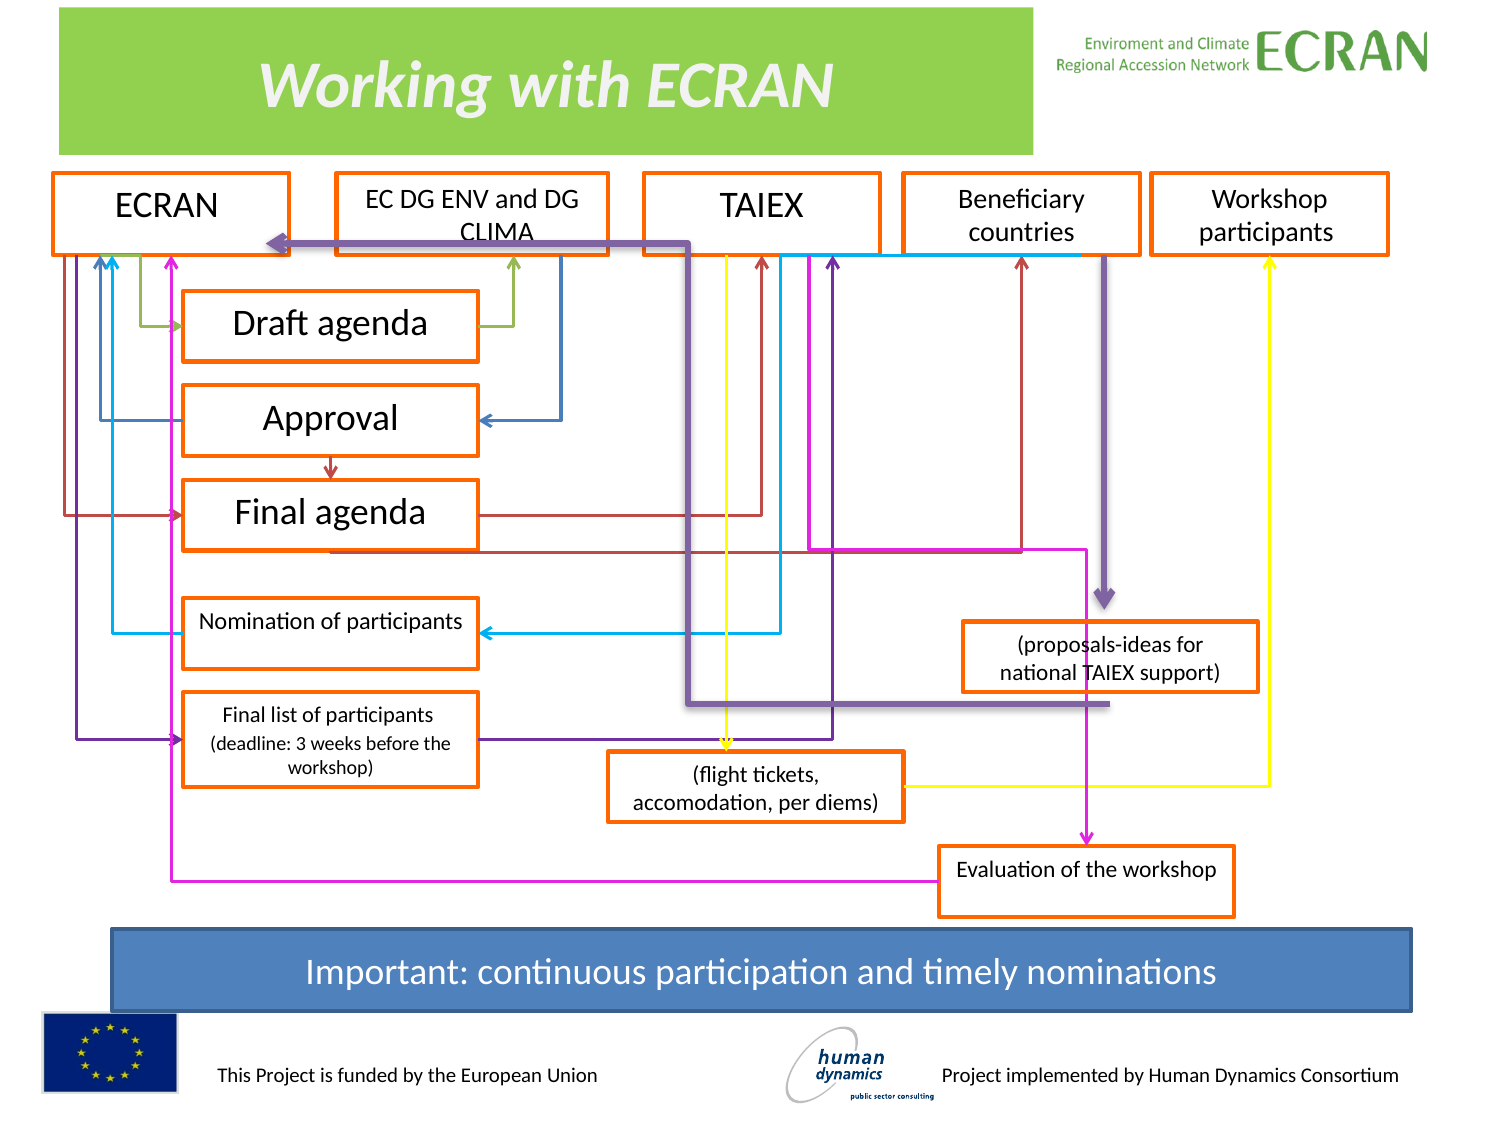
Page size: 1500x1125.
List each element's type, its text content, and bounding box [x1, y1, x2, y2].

text_box EC DG ENV and DG CLIMA [336, 172, 452, 239]
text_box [100, 255, 109, 324]
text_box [111, 560, 165, 634]
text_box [170, 255, 452, 882]
text_box Beneficiary countries [923, 172, 1140, 253]
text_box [0, 325, 106, 442]
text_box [457, 51, 919, 897]
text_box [923, 255, 940, 882]
text_box Workshop participants [1151, 172, 1388, 256]
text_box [111, 255, 168, 442]
list ECRAN [53, 172, 290, 256]
picture [41, 1011, 179, 1094]
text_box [944, 411, 1244, 690]
text_box Evaluation of the workshop [938, 845, 1235, 917]
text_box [944, 255, 1270, 788]
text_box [0, 444, 165, 551]
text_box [941, 255, 1104, 410]
title Working with ECRAN [59, 7, 1034, 155]
text_box Important: continuous participation and timely nominations [110, 927, 1413, 1013]
picture [1057, 30, 1427, 73]
